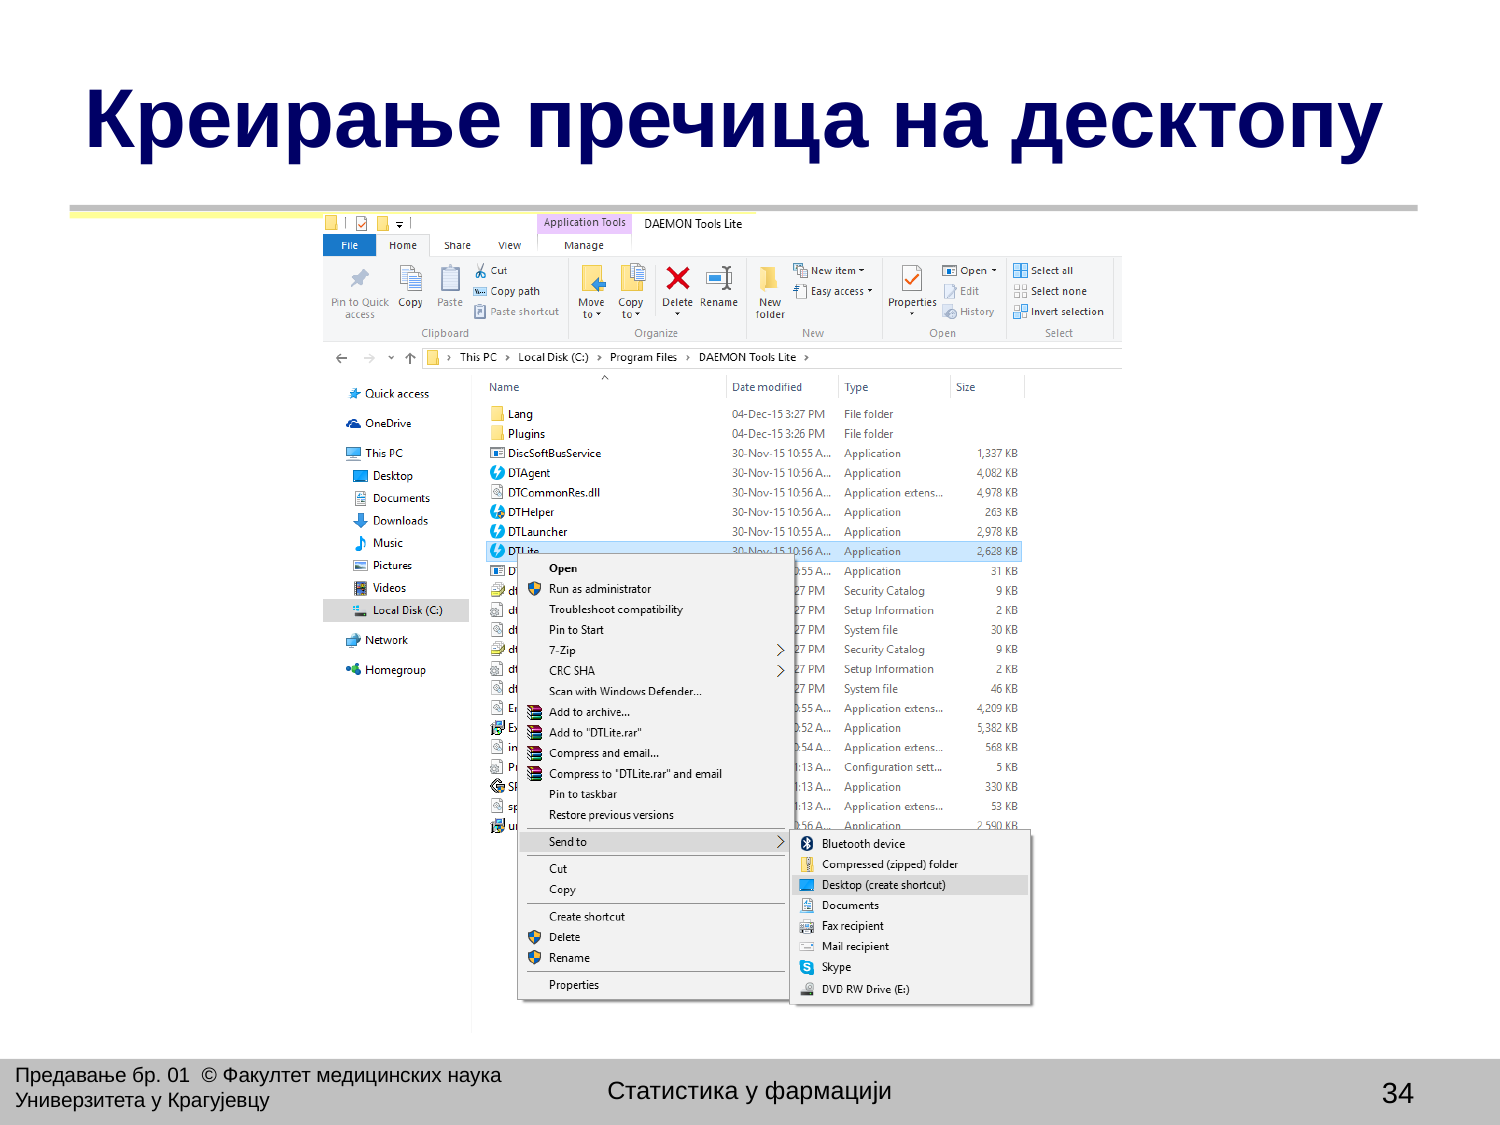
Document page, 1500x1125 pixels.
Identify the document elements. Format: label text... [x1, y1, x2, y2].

slide_number Предавање бр. 01 © Факултет медицинских наука Универзитета у Крагујевцу [0, 1053, 614, 1108]
picture [323, 214, 1122, 1033]
title Креирање пречица на десктопу [69, 19, 1426, 208]
slide_number 34 [1079, 1066, 1430, 1125]
footer Статистика у фармацији [512, 1066, 988, 1125]
